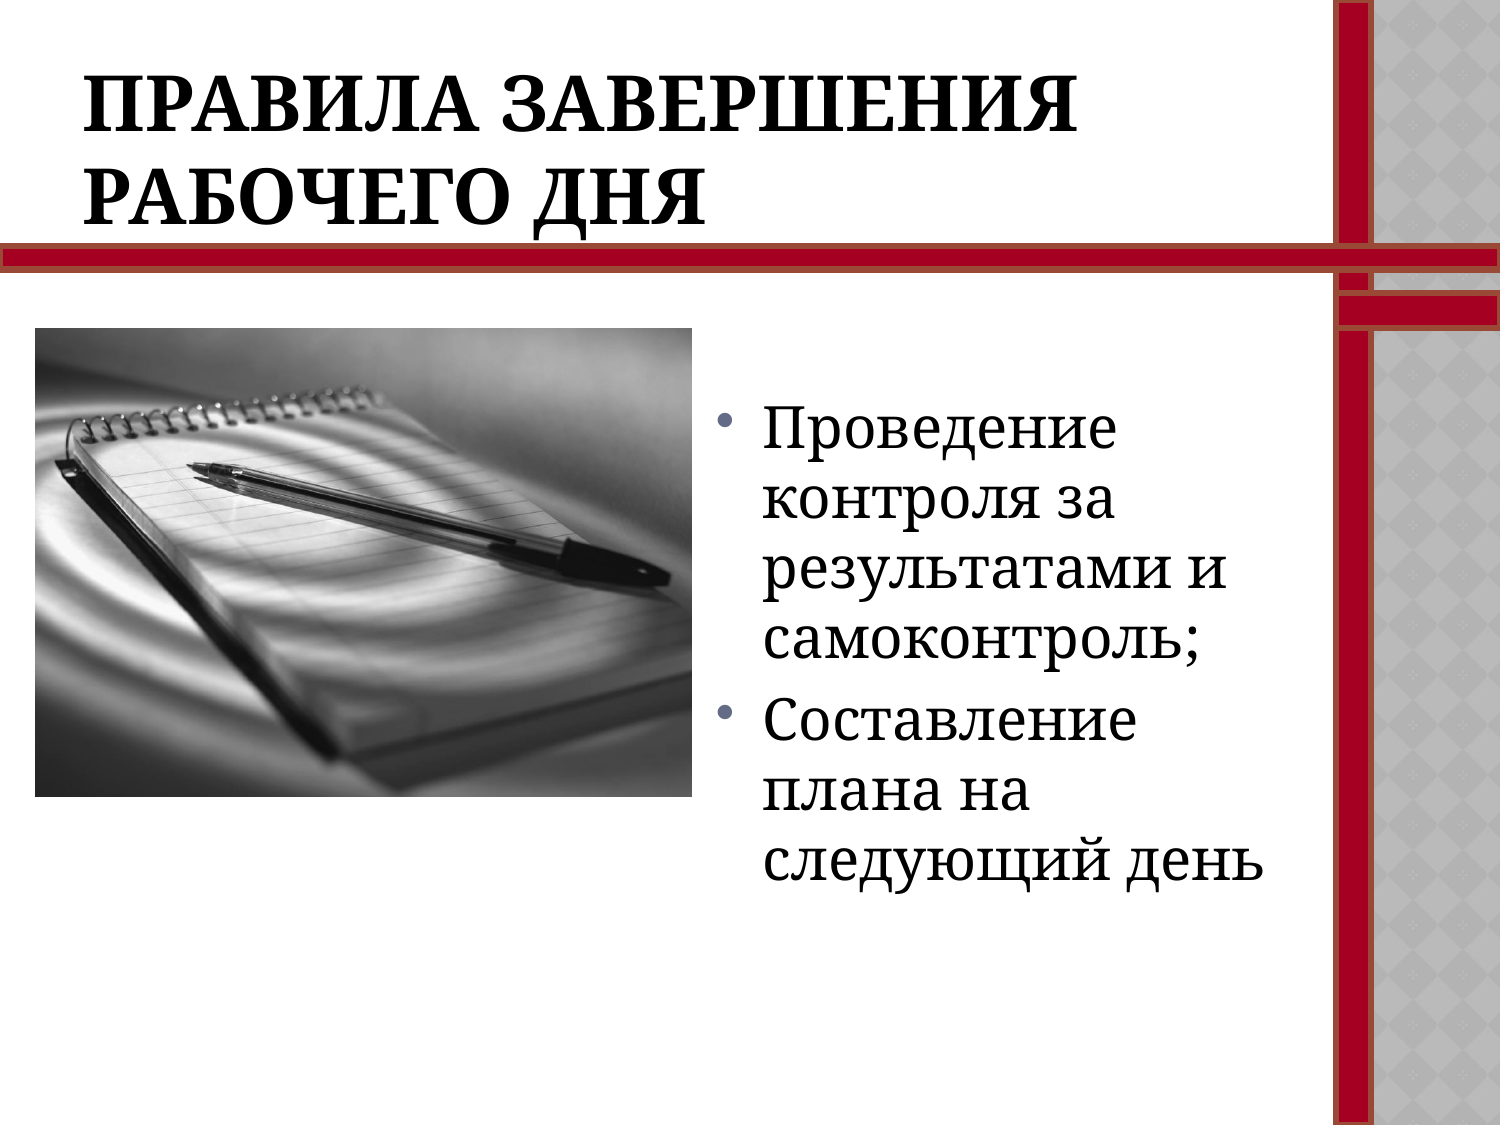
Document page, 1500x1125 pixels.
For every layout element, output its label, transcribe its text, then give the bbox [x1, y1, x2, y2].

title Правила завершения рабочего дня [75, 52, 1263, 240]
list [34, 327, 692, 798]
list Проведение контроля за результатами и самоконтроль; Составление плана на следующий день [703, 382, 1313, 1125]
